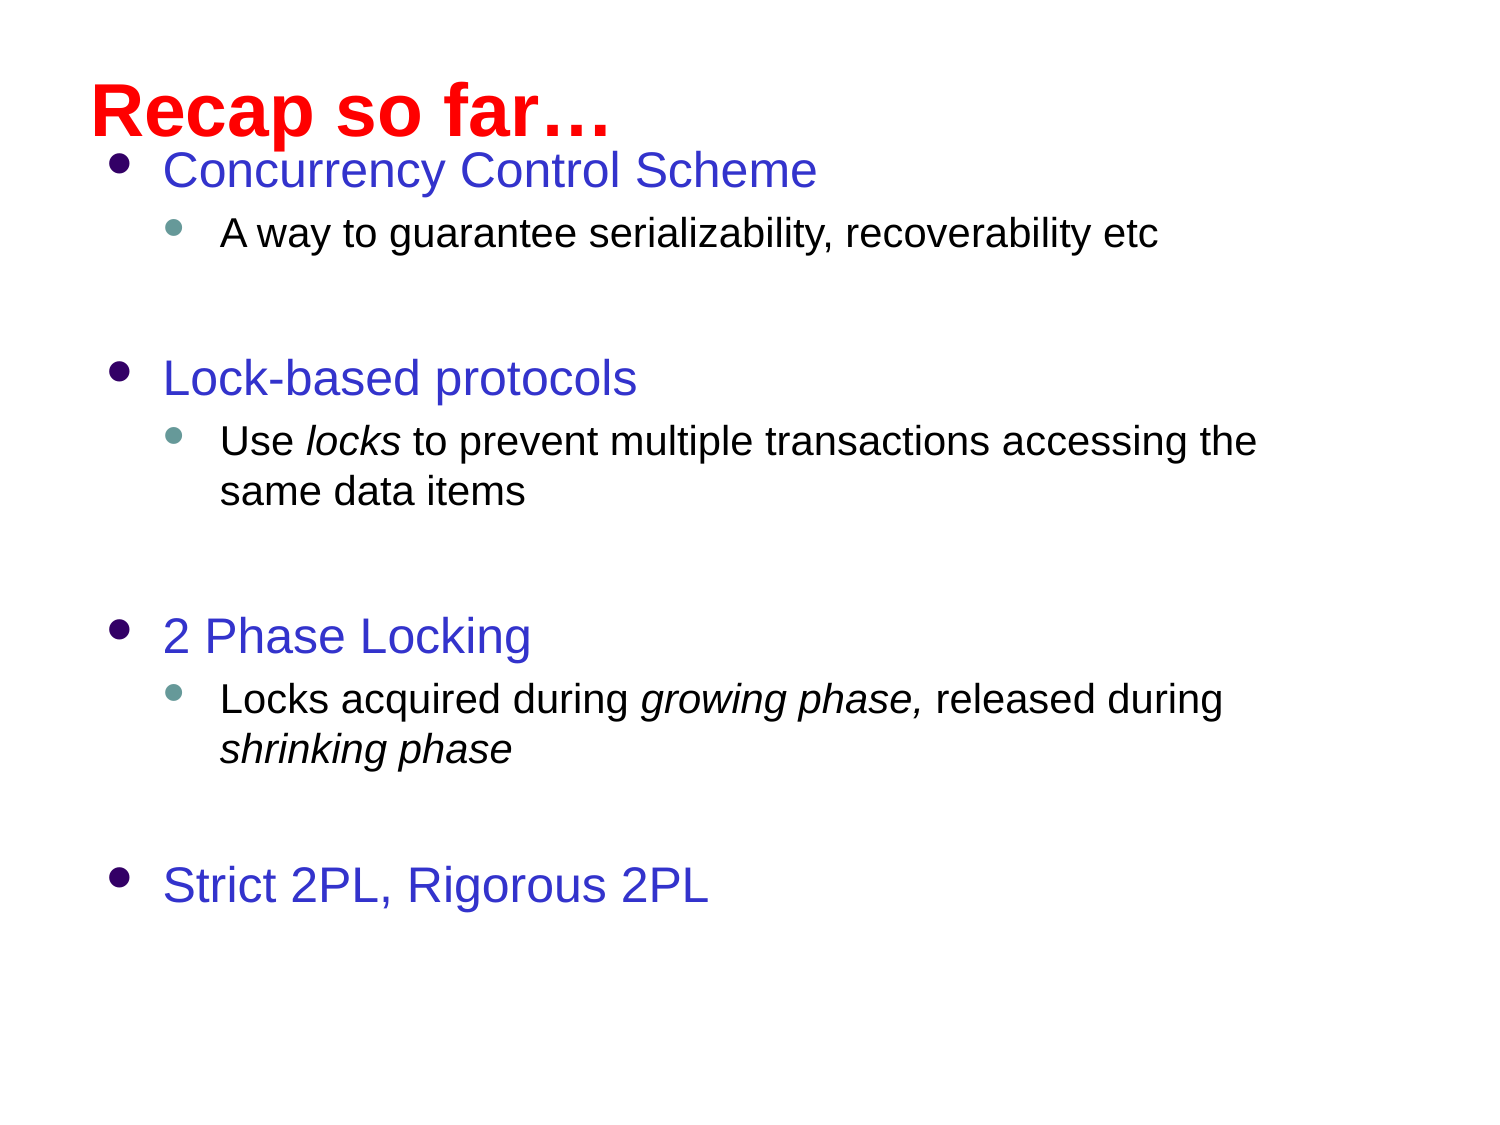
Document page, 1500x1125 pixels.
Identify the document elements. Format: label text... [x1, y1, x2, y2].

list Concurrency Control Scheme A way to guarantee serializability, recoverability etc Lock-based protocols Use locks to prevent multiple transactions accessing the same data items 2 Phase Locking Locks acquired during growing phase, released during shrinking phase Strict 2PL, Rigorous 2PL [91, 130, 1380, 931]
title Recap so far… [74, 19, 1313, 160]
